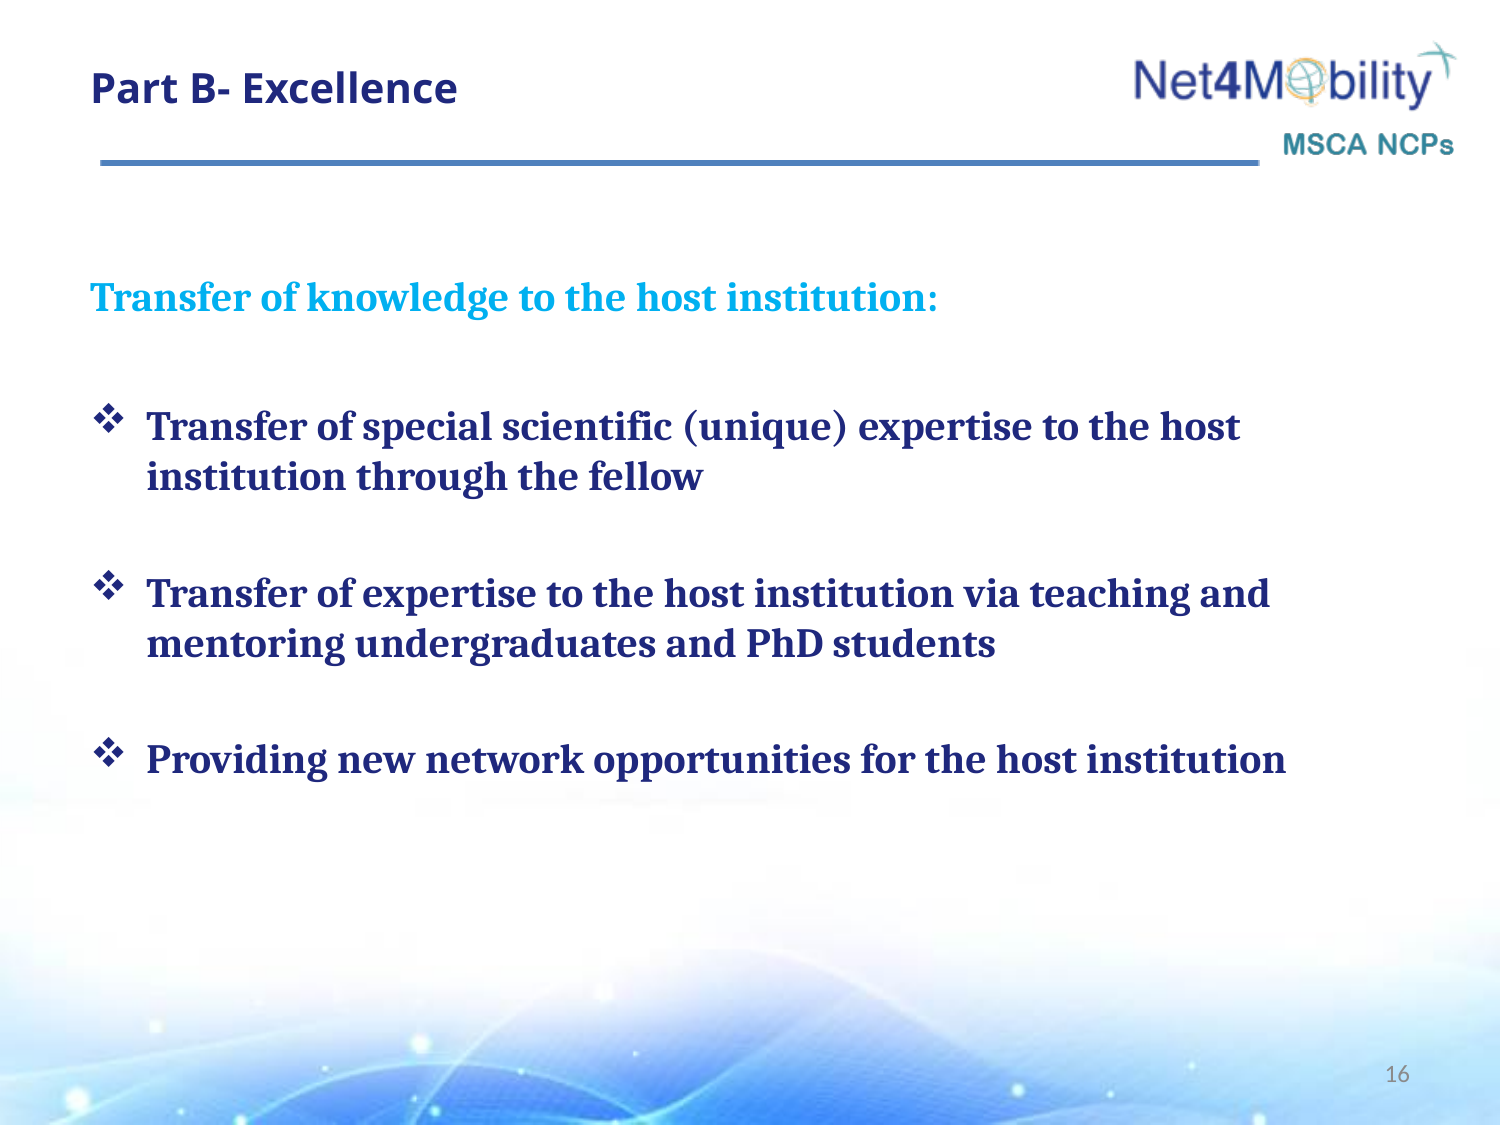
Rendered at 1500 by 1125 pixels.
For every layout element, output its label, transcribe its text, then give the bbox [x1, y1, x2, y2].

picture [0, 0, 1500, 1125]
title Part B- Excellence [75, 30, 1093, 144]
slide_number 16 [1074, 1042, 1425, 1103]
list Transfer of knowledge to the host institution: Transfer of special scientific (unique) expertise to the host institution through the fellow Transfer of expertise to the host institution via teaching and mentoring undergraduates and PhD students Providing new network opportunities for the host institution [75, 262, 1425, 1005]
